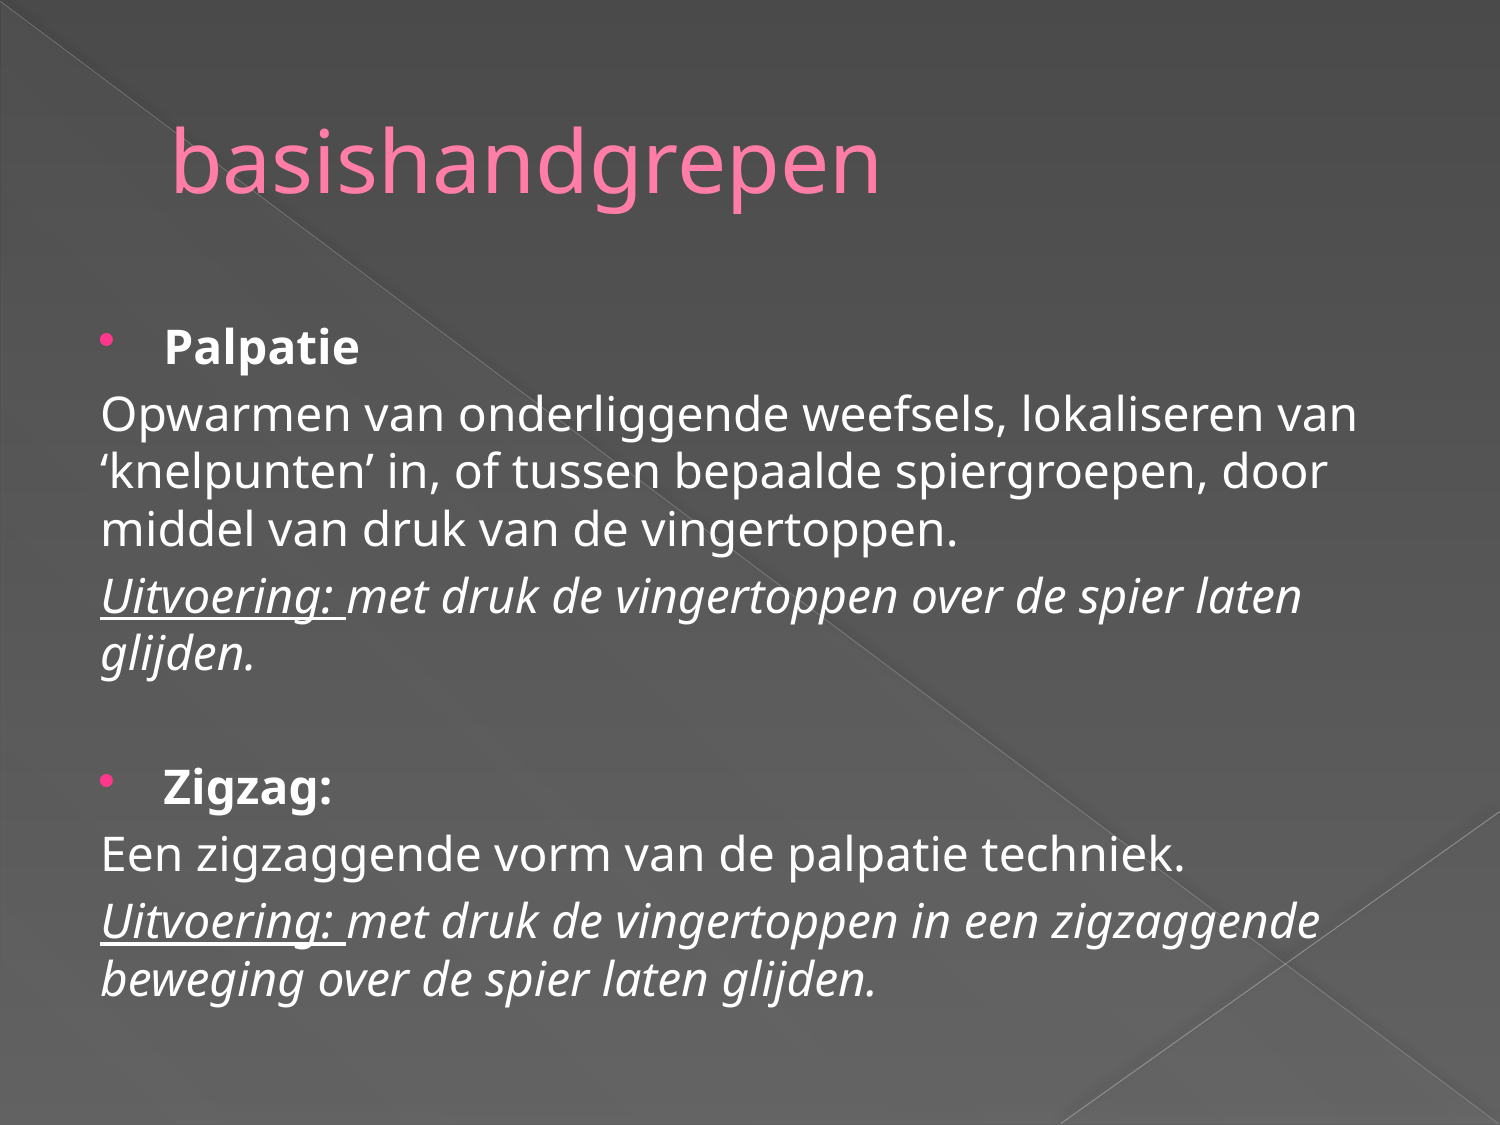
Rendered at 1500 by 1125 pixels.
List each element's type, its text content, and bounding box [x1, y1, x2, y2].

list Palpatie Opwarmen van onderliggende weefsels, lokaliseren van ‘knelpunten’ in, of tussen bepaalde spiergroepen, door middel van druk van de vingertoppen. Uitvoering: met druk de vingertoppen over de spier laten glijden. Zigzag: Een zigzaggende vorm van de palpatie techniek. Uitvoering: met druk de vingertoppen in een zigzaggende beweging over de spier laten glijden. [75, 308, 1425, 1059]
title basishandgrepen [75, 43, 1425, 274]
